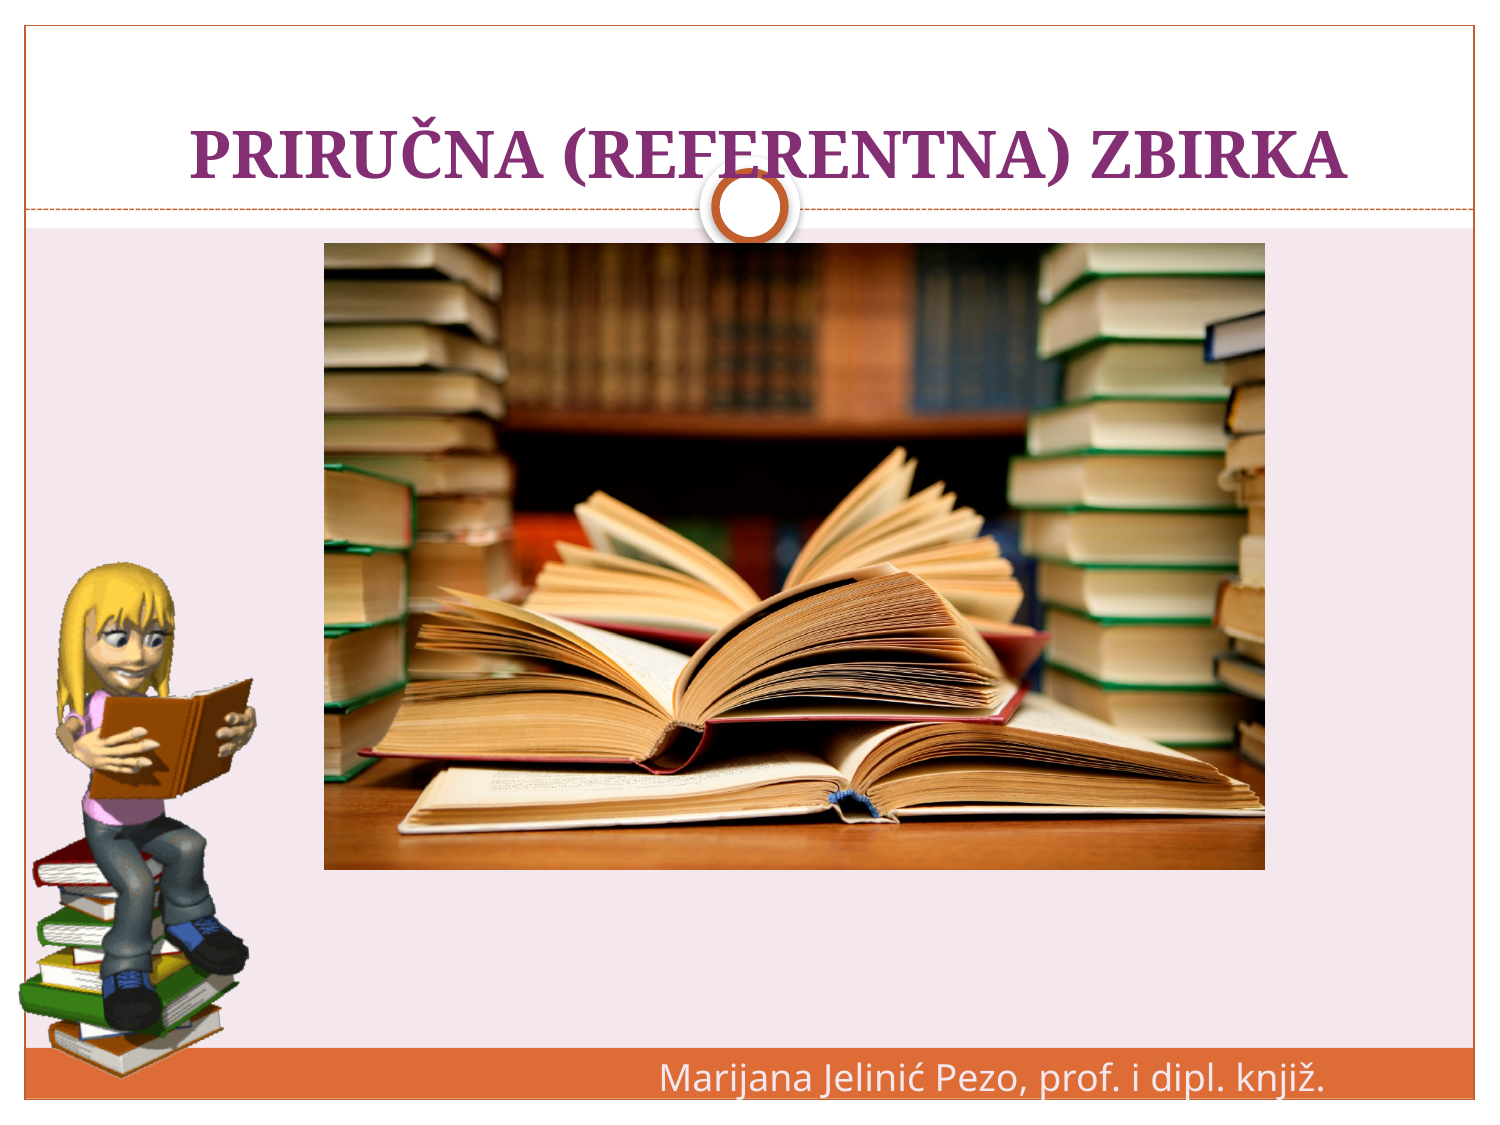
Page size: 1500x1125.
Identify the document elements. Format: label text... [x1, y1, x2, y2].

text_box Marijana Jelinić Pezo, prof. i dipl. knjiž. [643, 1046, 1459, 1107]
picture [0, 243, 1265, 1106]
list PRIRUČNA (REFERENTNA) ZBIRKA [88, 0, 1365, 209]
